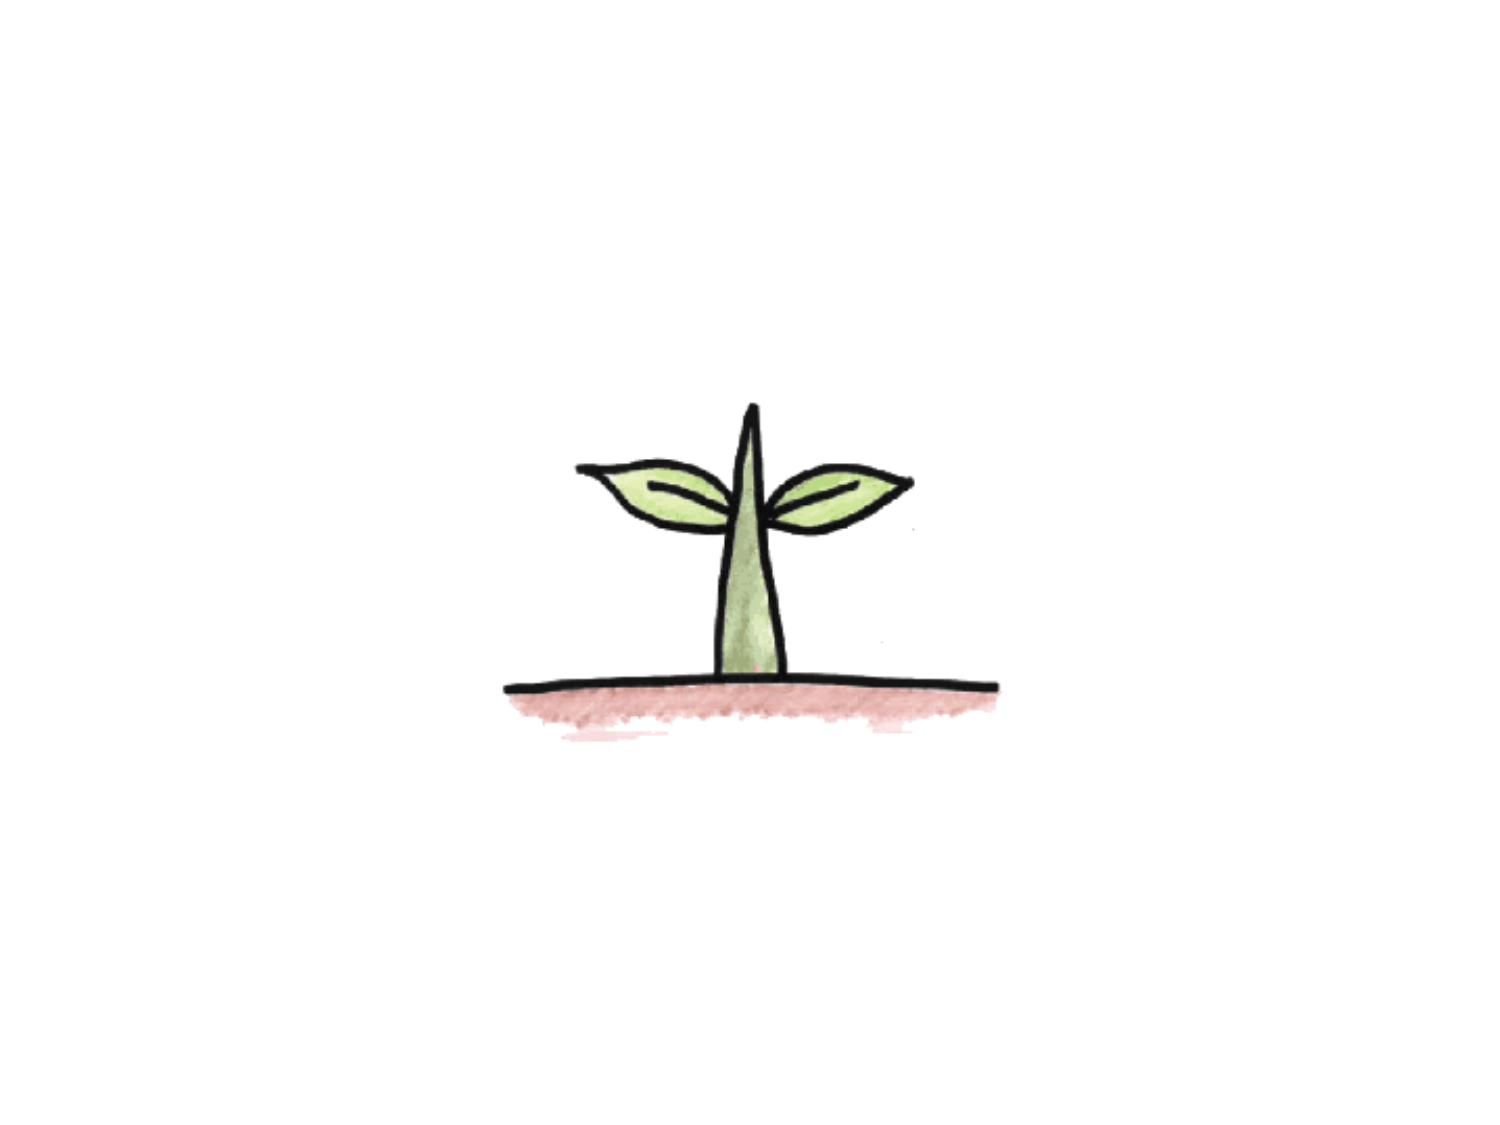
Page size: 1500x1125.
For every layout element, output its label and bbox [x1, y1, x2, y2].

text_box [443, 320, 1057, 805]
